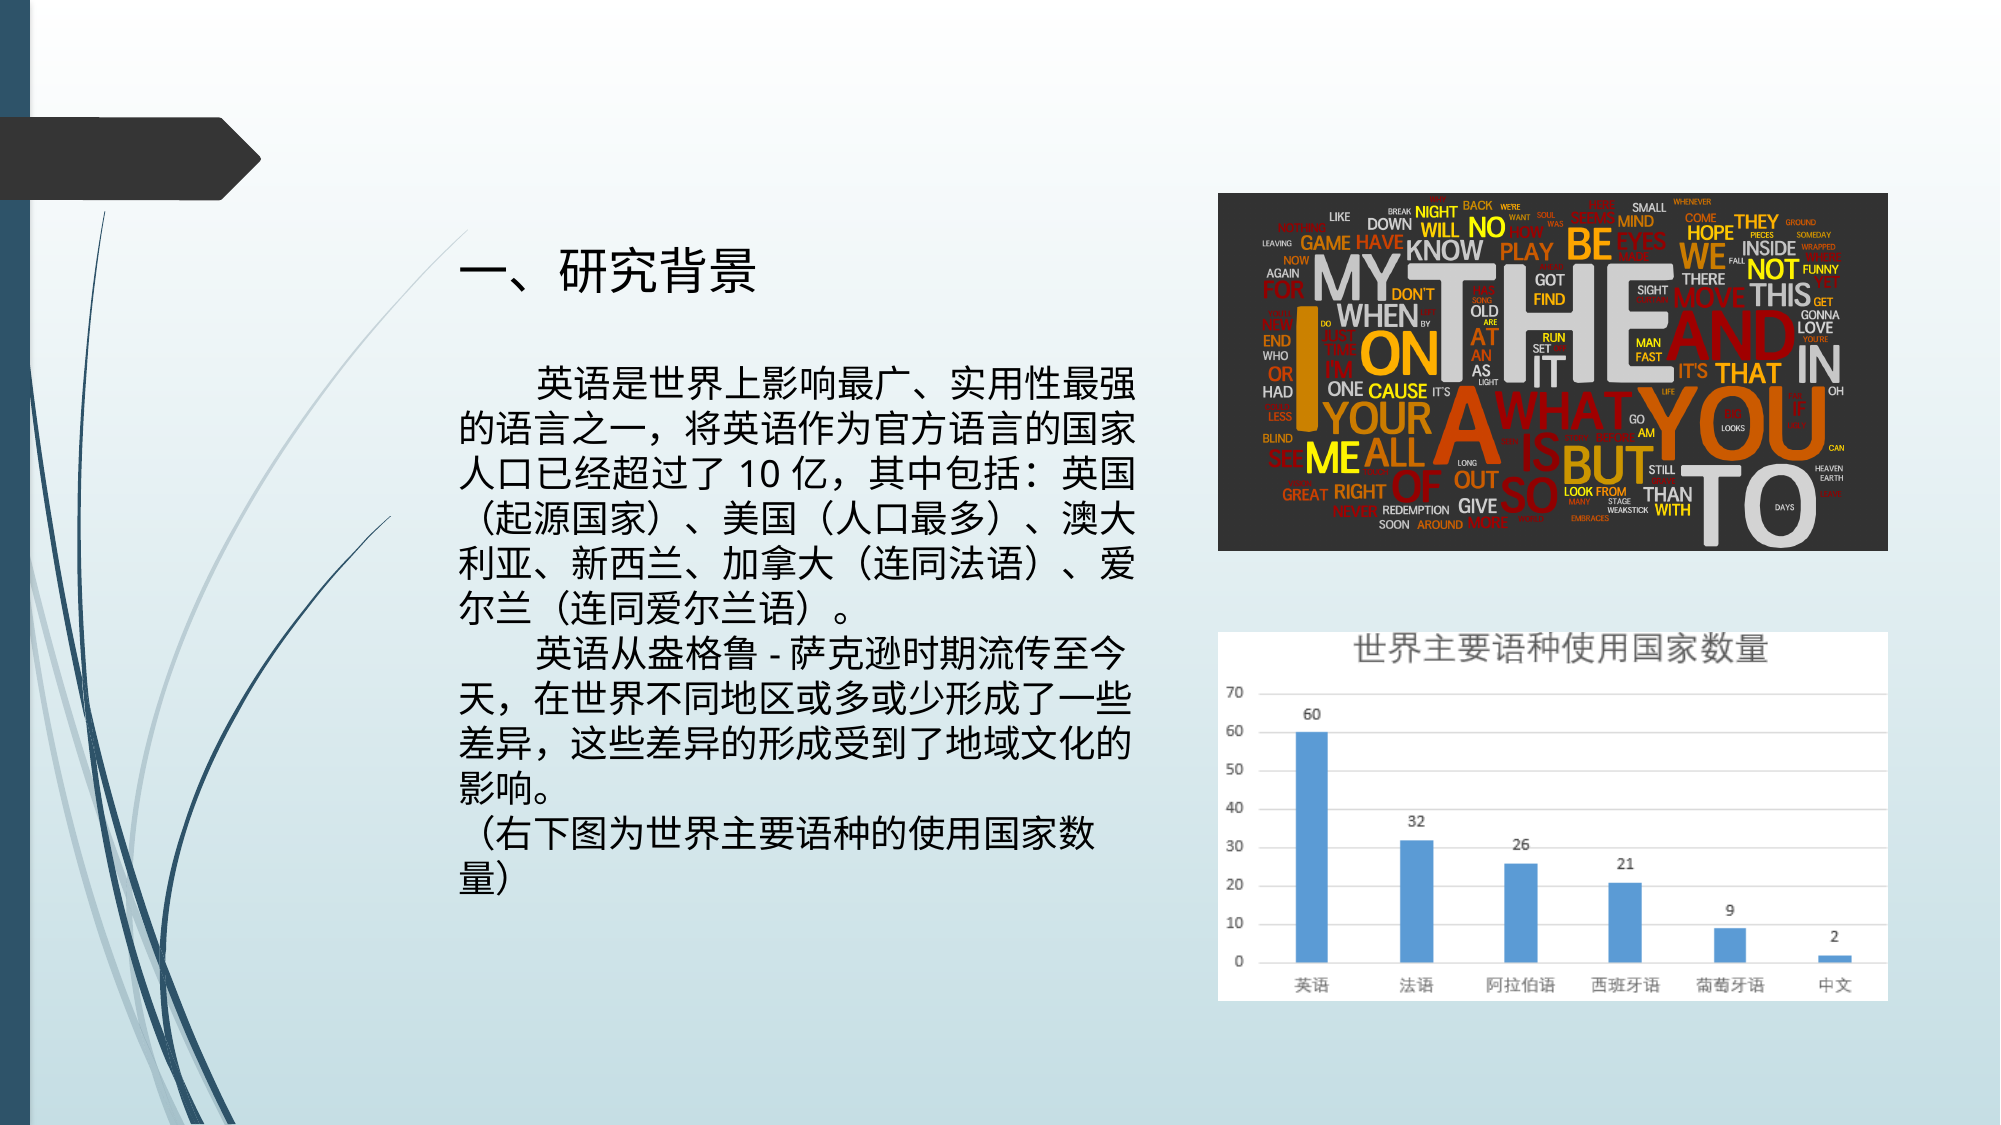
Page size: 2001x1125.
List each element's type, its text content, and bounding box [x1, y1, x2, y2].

text_box 一、研究背景 英语是世界上影响最广、实用性最强的语言之一，将英语作为官方语言的国家人口已经超过了10亿，其中包括：英国（起源国家）、美国（人口最多）、澳大利亚、新西兰、加拿大（连同法语）、爱尔兰（连同爱尔兰语）。 英语从盎格鲁-萨克逊时期流传至今天，在世界不同地区或多或少形成了一些差异，这些差异的形成受到了地域文化的影响。 （右下图为世界主要语种的使用国家数量） [443, 232, 1153, 907]
picture [1217, 631, 1888, 1001]
picture [1217, 193, 1888, 551]
